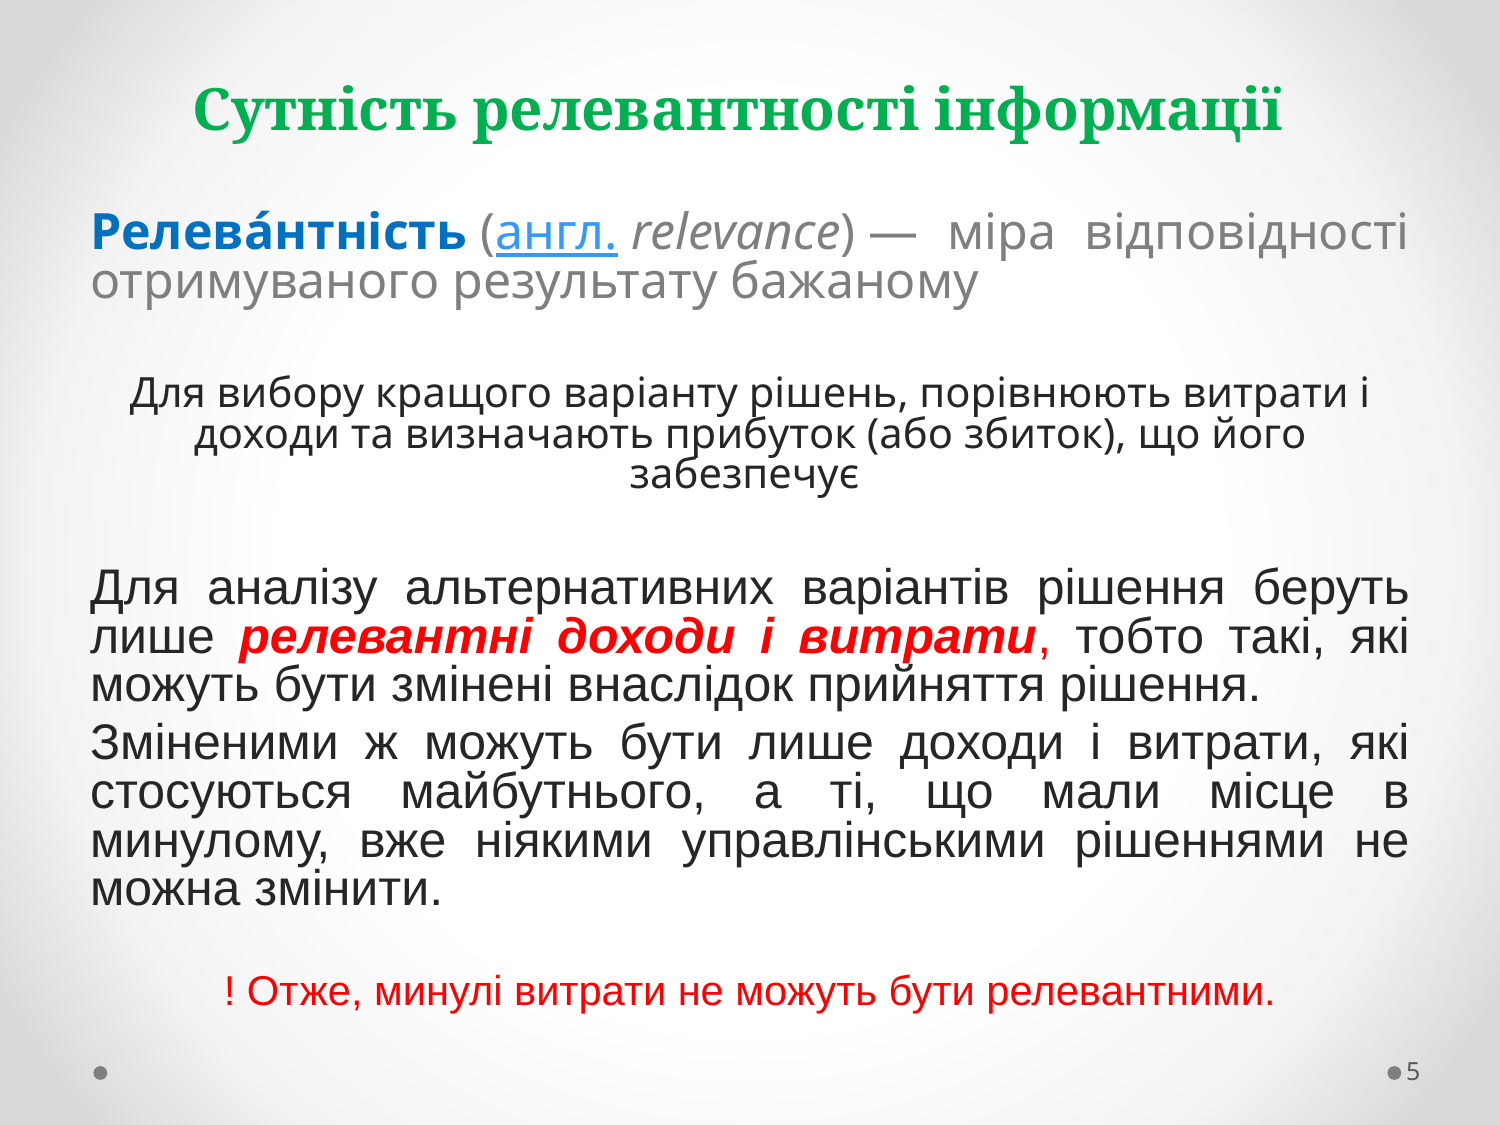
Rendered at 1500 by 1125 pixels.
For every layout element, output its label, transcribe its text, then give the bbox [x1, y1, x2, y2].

list Релева́нтність (англ. relevance) — міра відповідності отримуваного результату бажаному Для вибору кращого варіанту рішень, порівнюють витрати і доходи та визначають прибуток (або збиток), що його забезпечує Для аналізу альтернативних варіантів рішення беруть лише релевантні доходи і витрати, тобто такі, які можуть бути змінені внаслідок прийняття рішення. Зміненими ж можуть бути лише доходи і витрати, які стосуються майбутнього, а ті, що мали місце в минулому, вже ніякими управлінськими рішеннями не можна змінити. ! Отже, минулі витрати не можуть бути релевантними. [75, 137, 1425, 1005]
picture [0, 0, 1500, 1125]
title Сутність релевантності інформації [62, 37, 1413, 150]
text_box 5 [1401, 1042, 1494, 1103]
